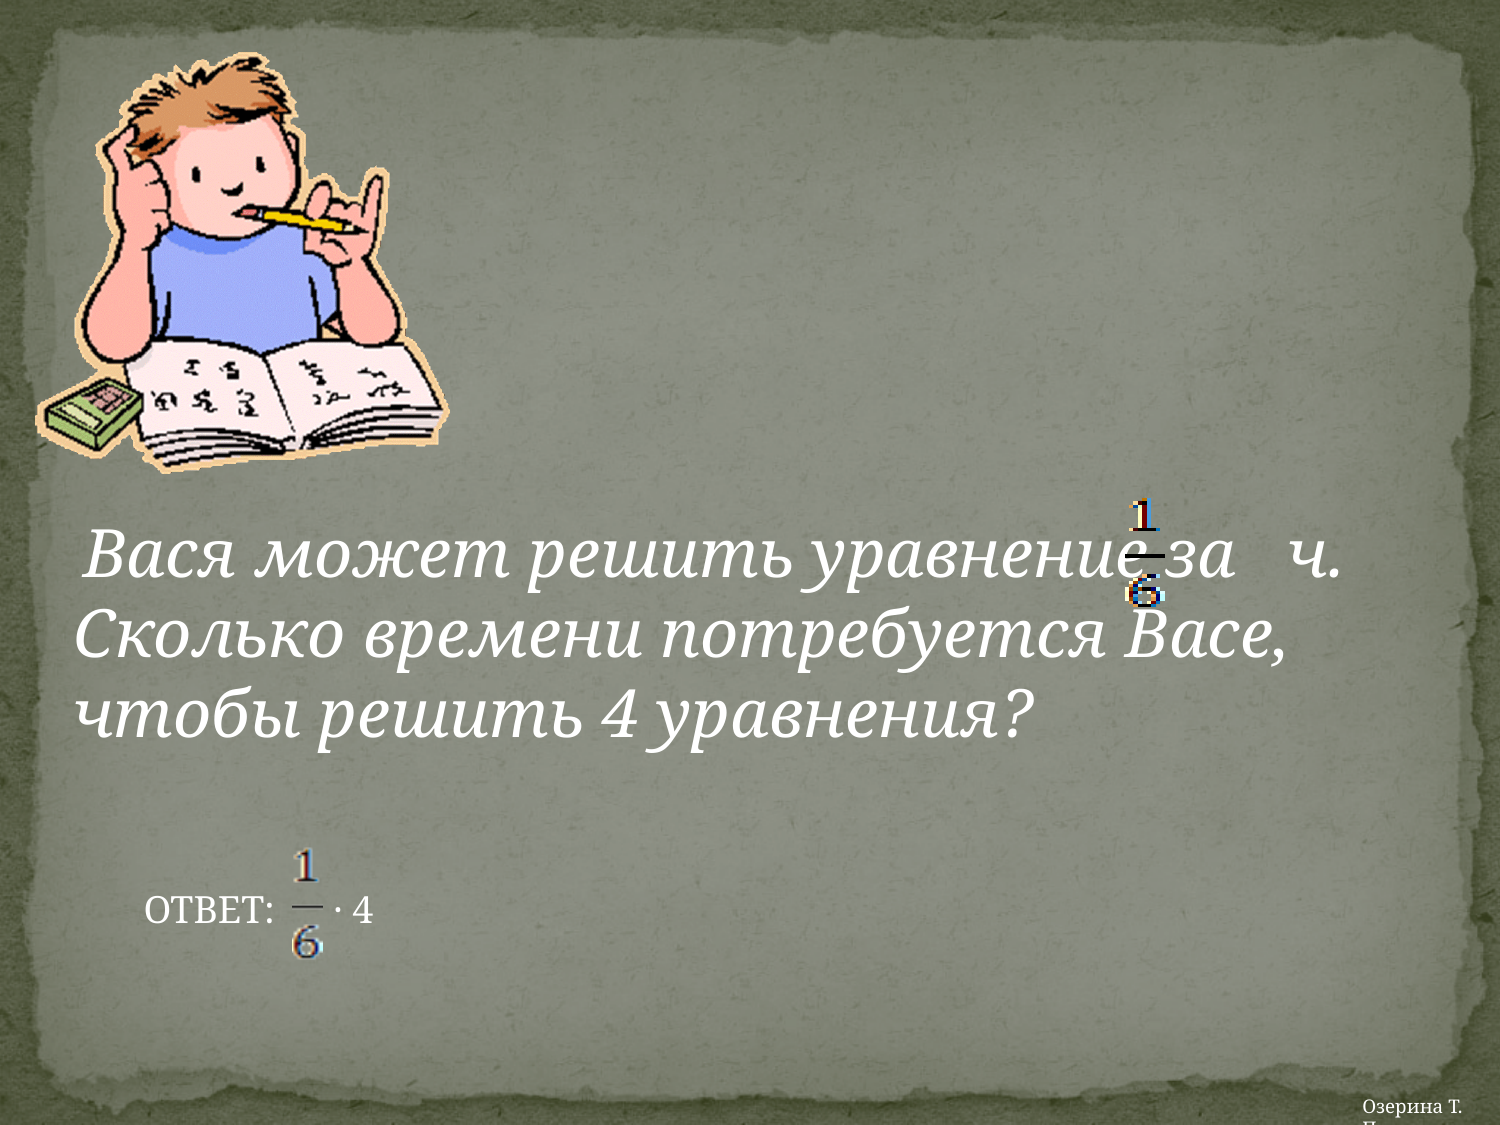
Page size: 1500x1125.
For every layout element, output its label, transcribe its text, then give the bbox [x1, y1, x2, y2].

picture [35, 46, 457, 481]
picture [1125, 492, 1165, 621]
title [74, 24, 1425, 225]
text_box Озерина Т. П. [1347, 1087, 1500, 1125]
picture [292, 843, 323, 973]
text_box ОТВЕТ: · 4 [128, 878, 1254, 984]
text_box Вася может решить уравнение за ч. Сколько времени потребуется Васе, чтобы решить 4 уравнения? [58, 503, 1453, 759]
